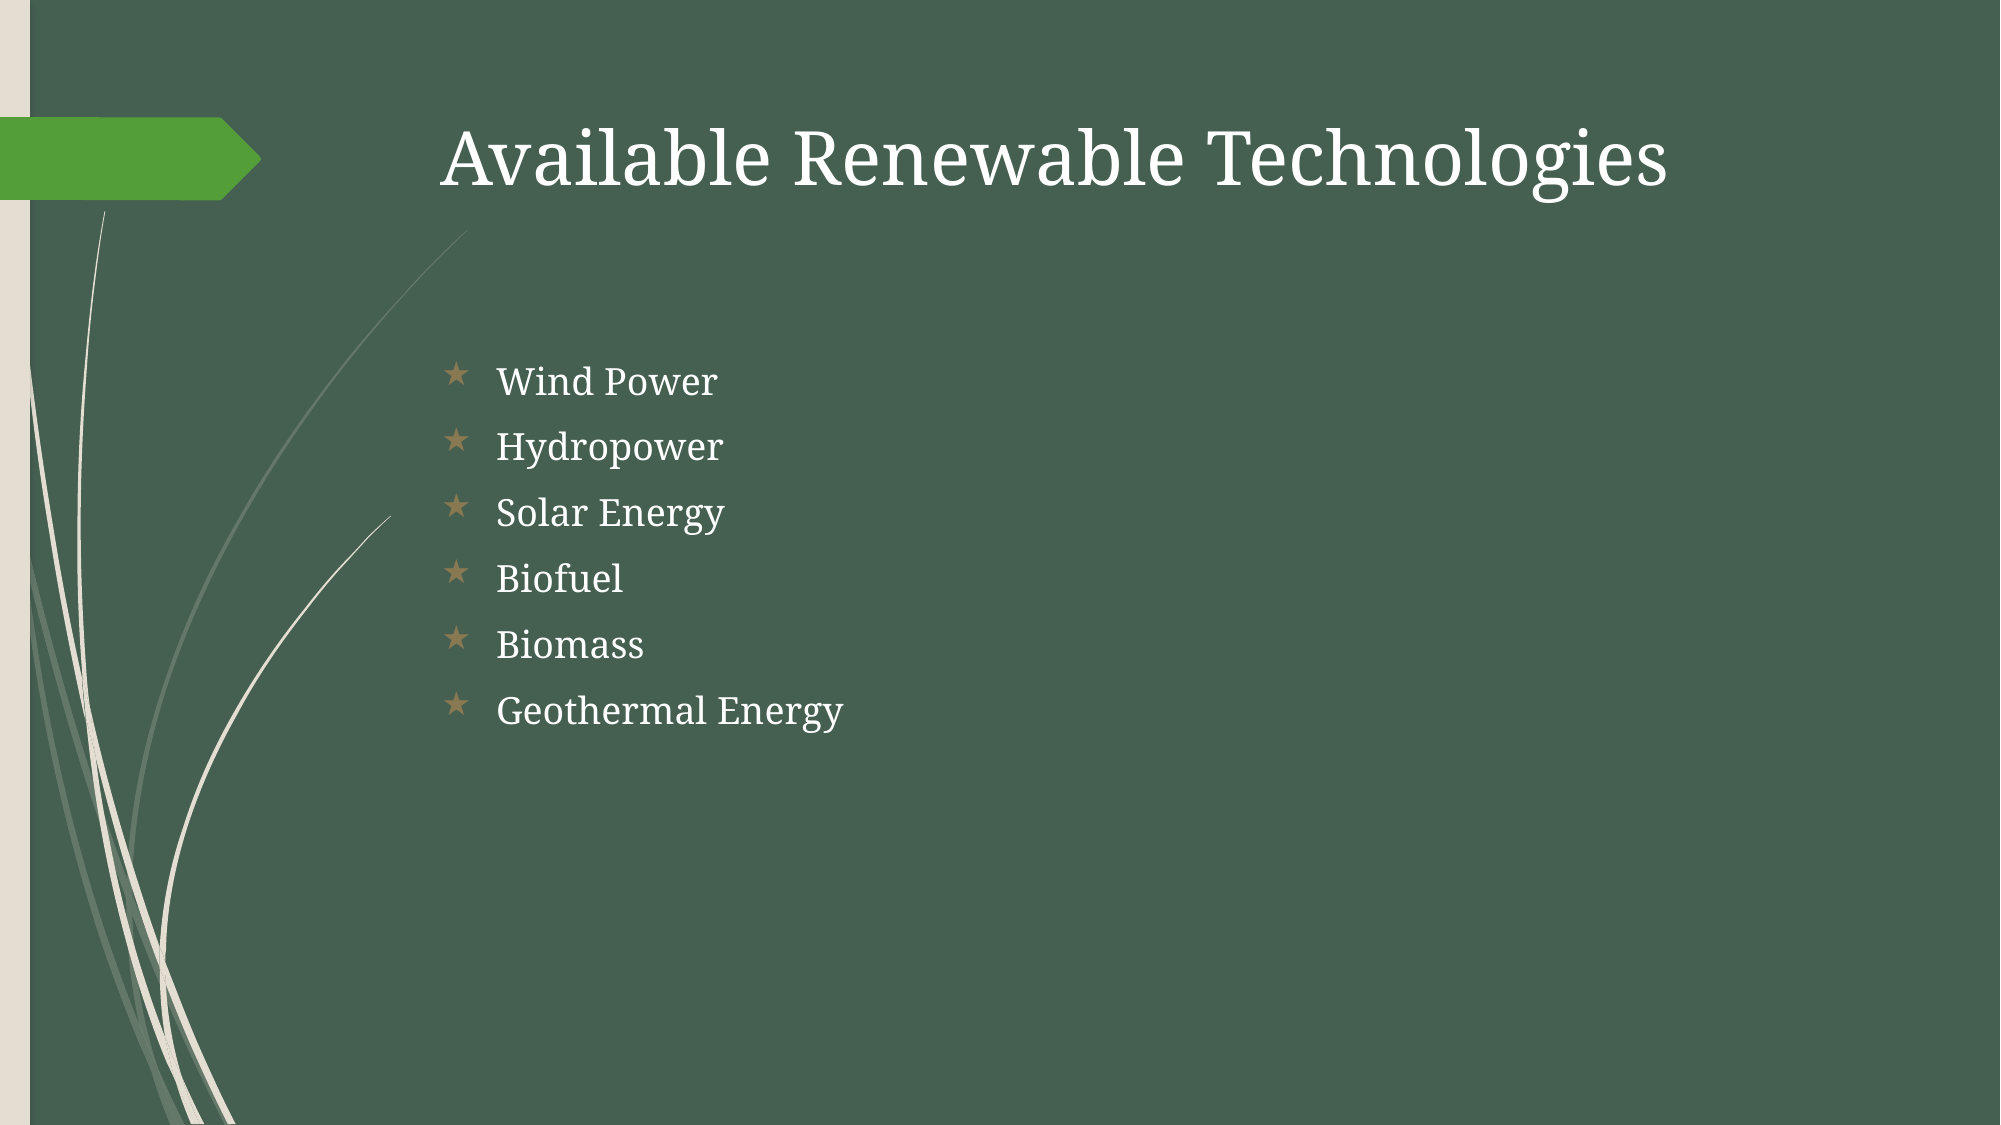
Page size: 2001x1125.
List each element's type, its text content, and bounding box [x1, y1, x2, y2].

title Available Renewable Technologies [425, 102, 1888, 313]
list Wind Power Hydropower Solar Energy Biofuel Biomass Geothermal Energy [424, 350, 1888, 970]
